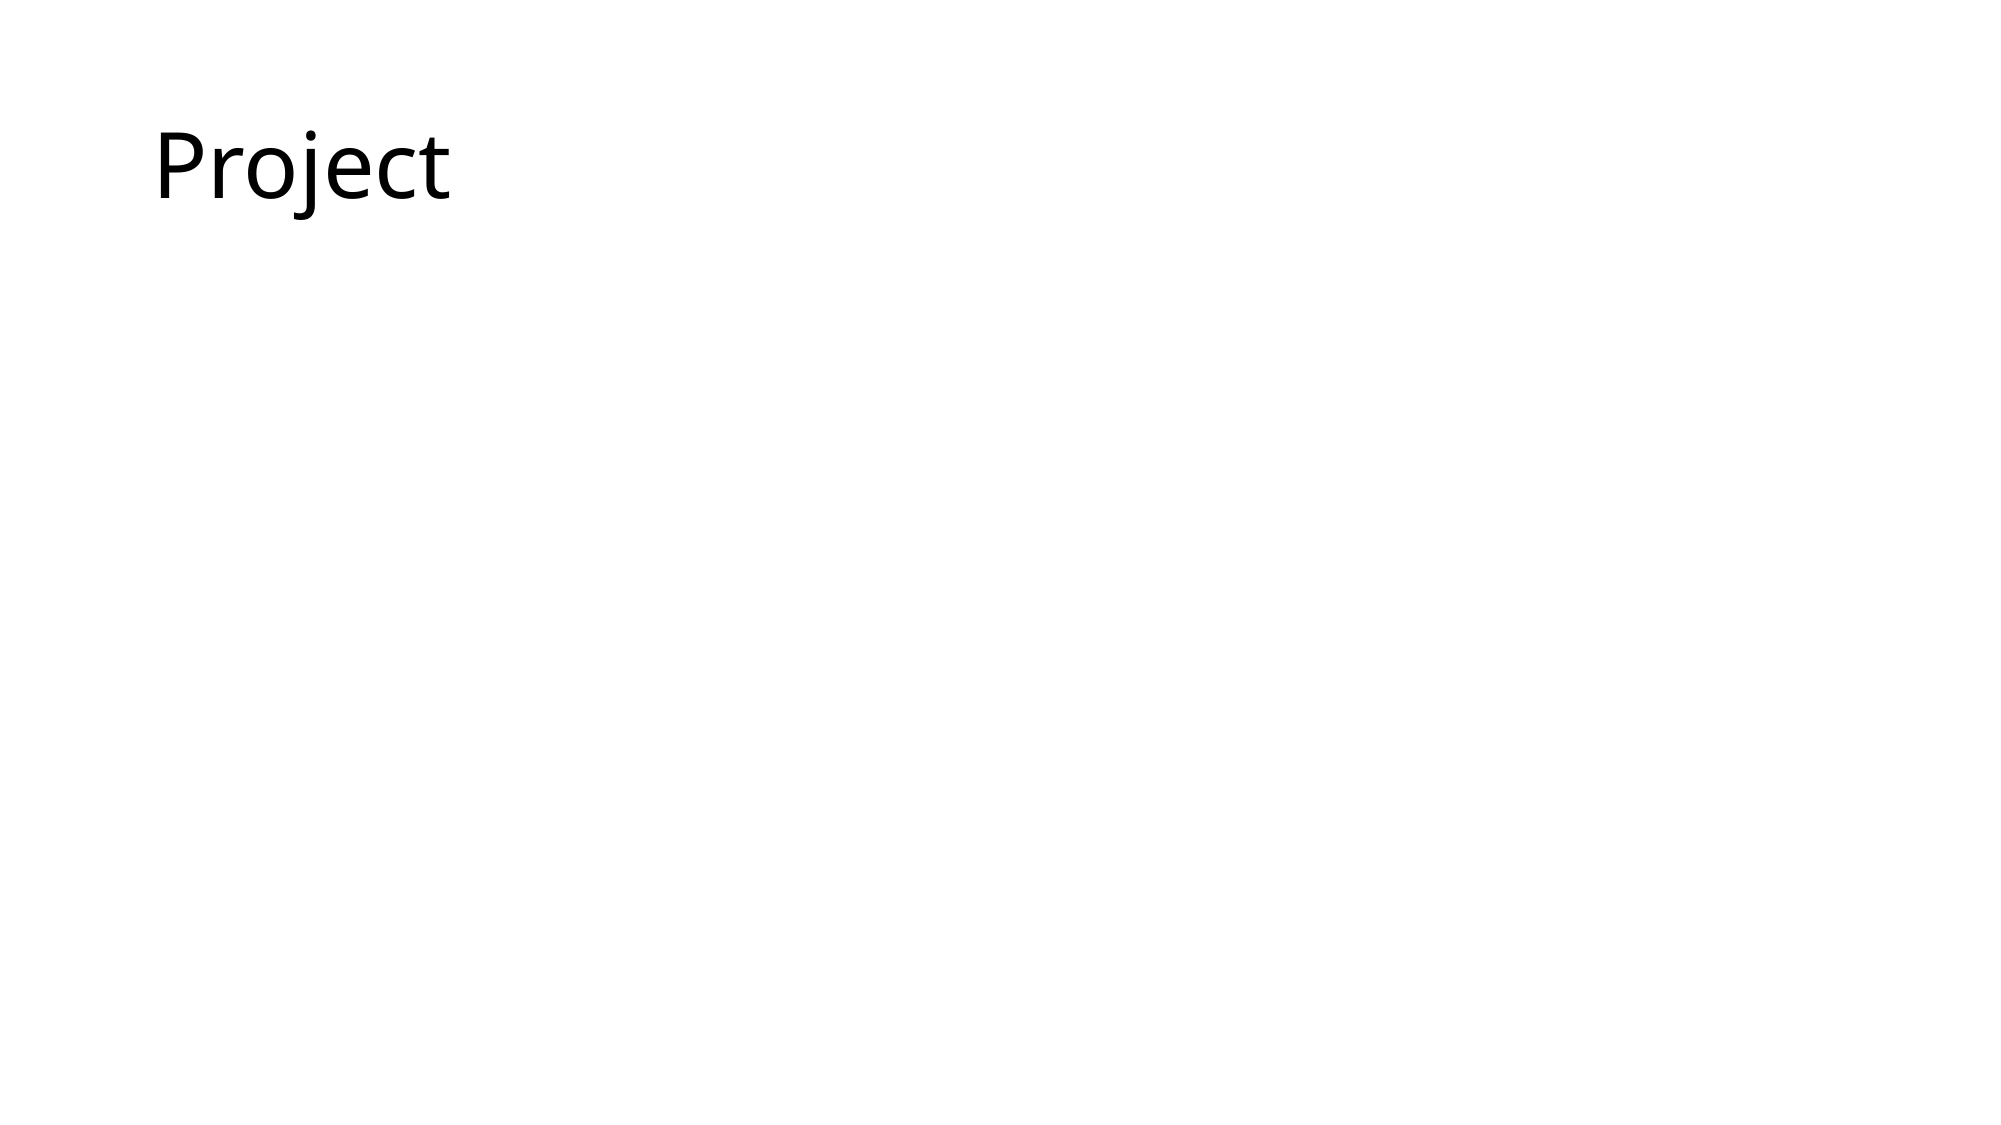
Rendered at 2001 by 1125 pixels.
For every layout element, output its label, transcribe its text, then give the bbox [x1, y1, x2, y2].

title Project [137, 59, 1863, 278]
